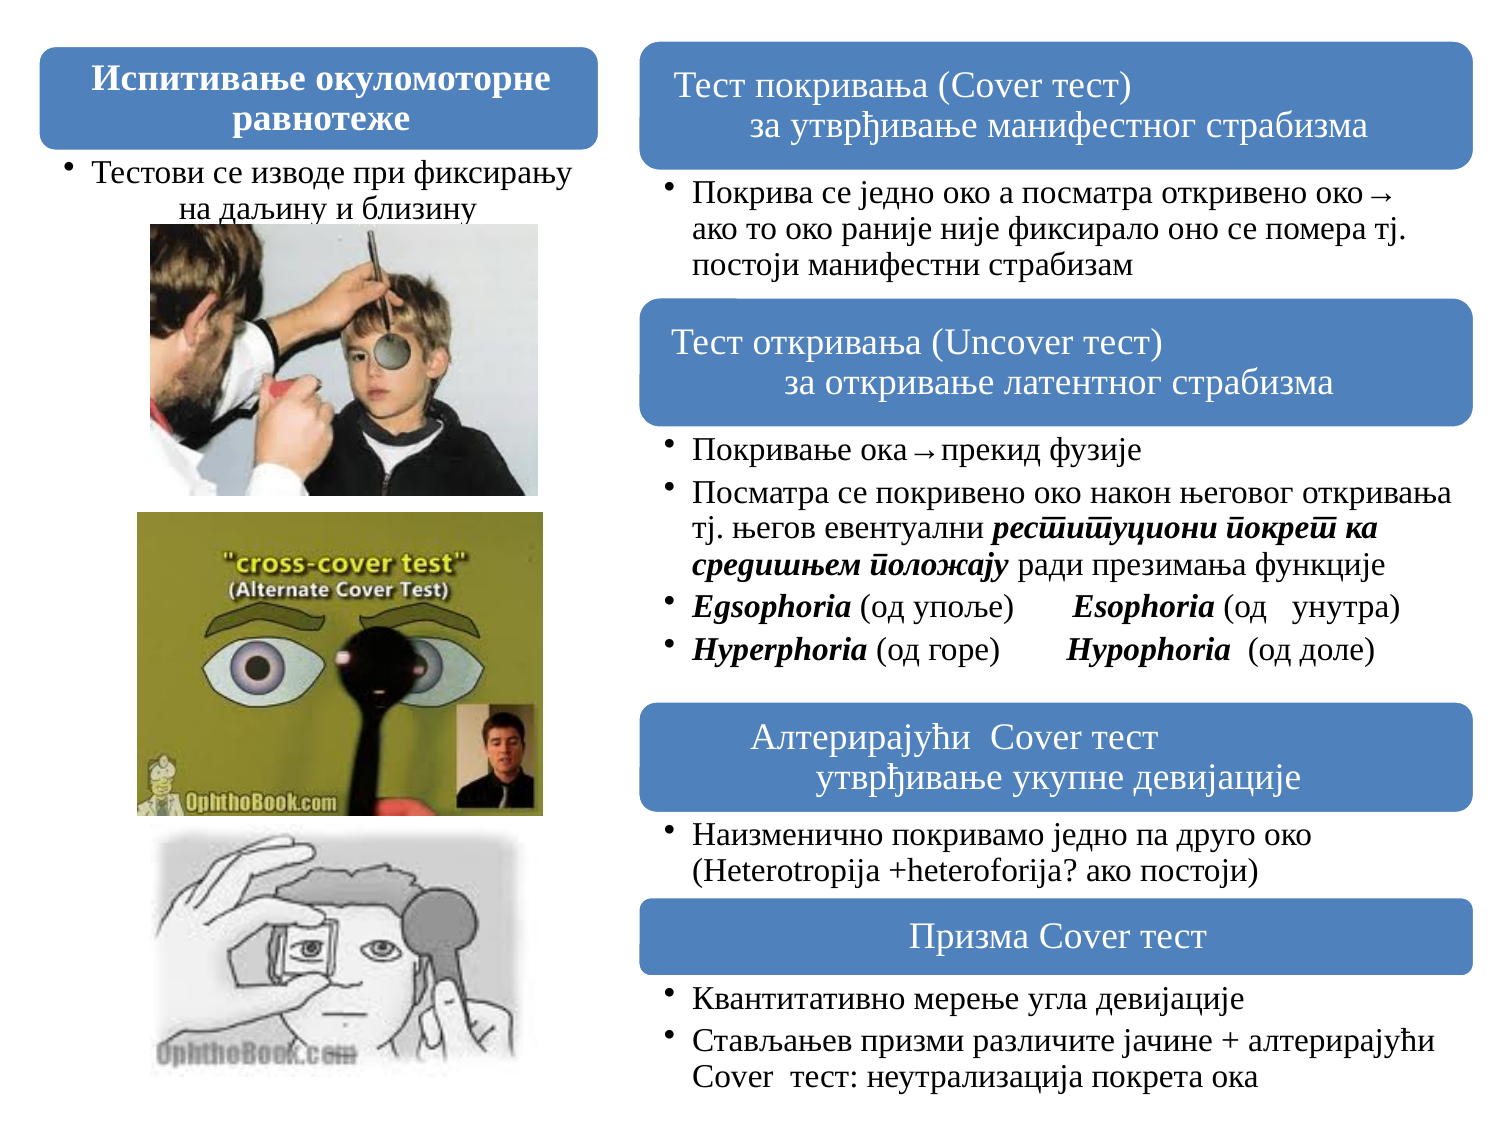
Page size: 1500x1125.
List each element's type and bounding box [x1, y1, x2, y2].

text_box [37, 44, 601, 226]
picture [149, 824, 538, 1077]
picture [149, 224, 538, 496]
picture [137, 512, 543, 816]
list [637, 37, 1476, 1101]
